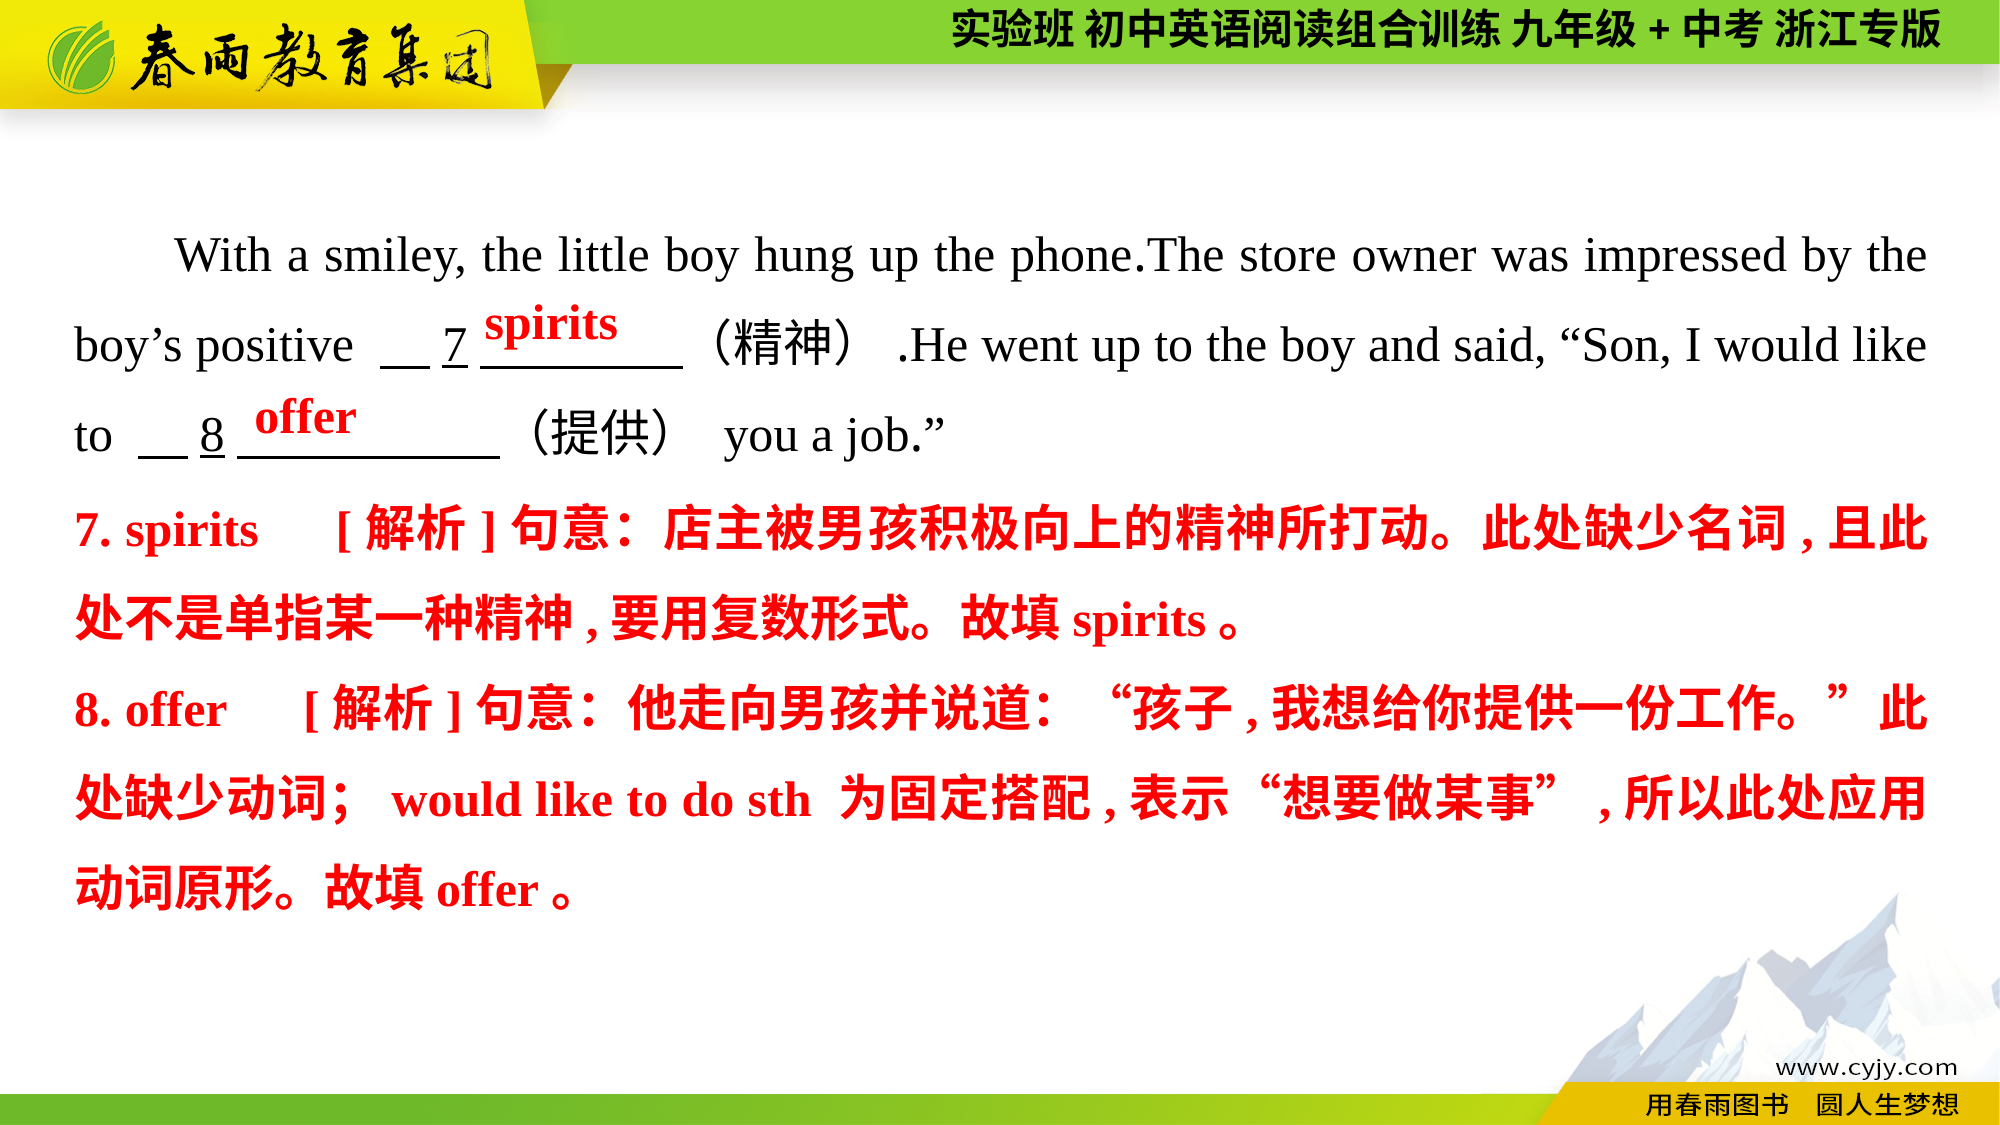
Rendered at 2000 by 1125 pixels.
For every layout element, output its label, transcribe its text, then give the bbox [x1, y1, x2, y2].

text_box spirits [457, 281, 634, 357]
list With a smiley, the little boy hung up the phone.The store owner was impressed by the boy’s positive 7 （精神）.He went up to the boy and said, “Son, I would like to 8 （提供） you a job.” [59, 184, 1944, 459]
picture [0, 0, 2000, 1125]
text_box offer [227, 376, 435, 452]
text_box 7. spirits [解析]句意：店主被男孩积极向上的精神所打动。此处缺少名词,且此处不是单指某一种精神,要用复数形式。故填spirits。 8. offer [解析]句意：他走向男孩并说道：“孩子,我想给你提供一份工作。”此处缺少动词；would like to do sth 为固定搭配,表示“想要做某事”,所以此处应用动词原形。故填offer。 [59, 459, 1944, 925]
